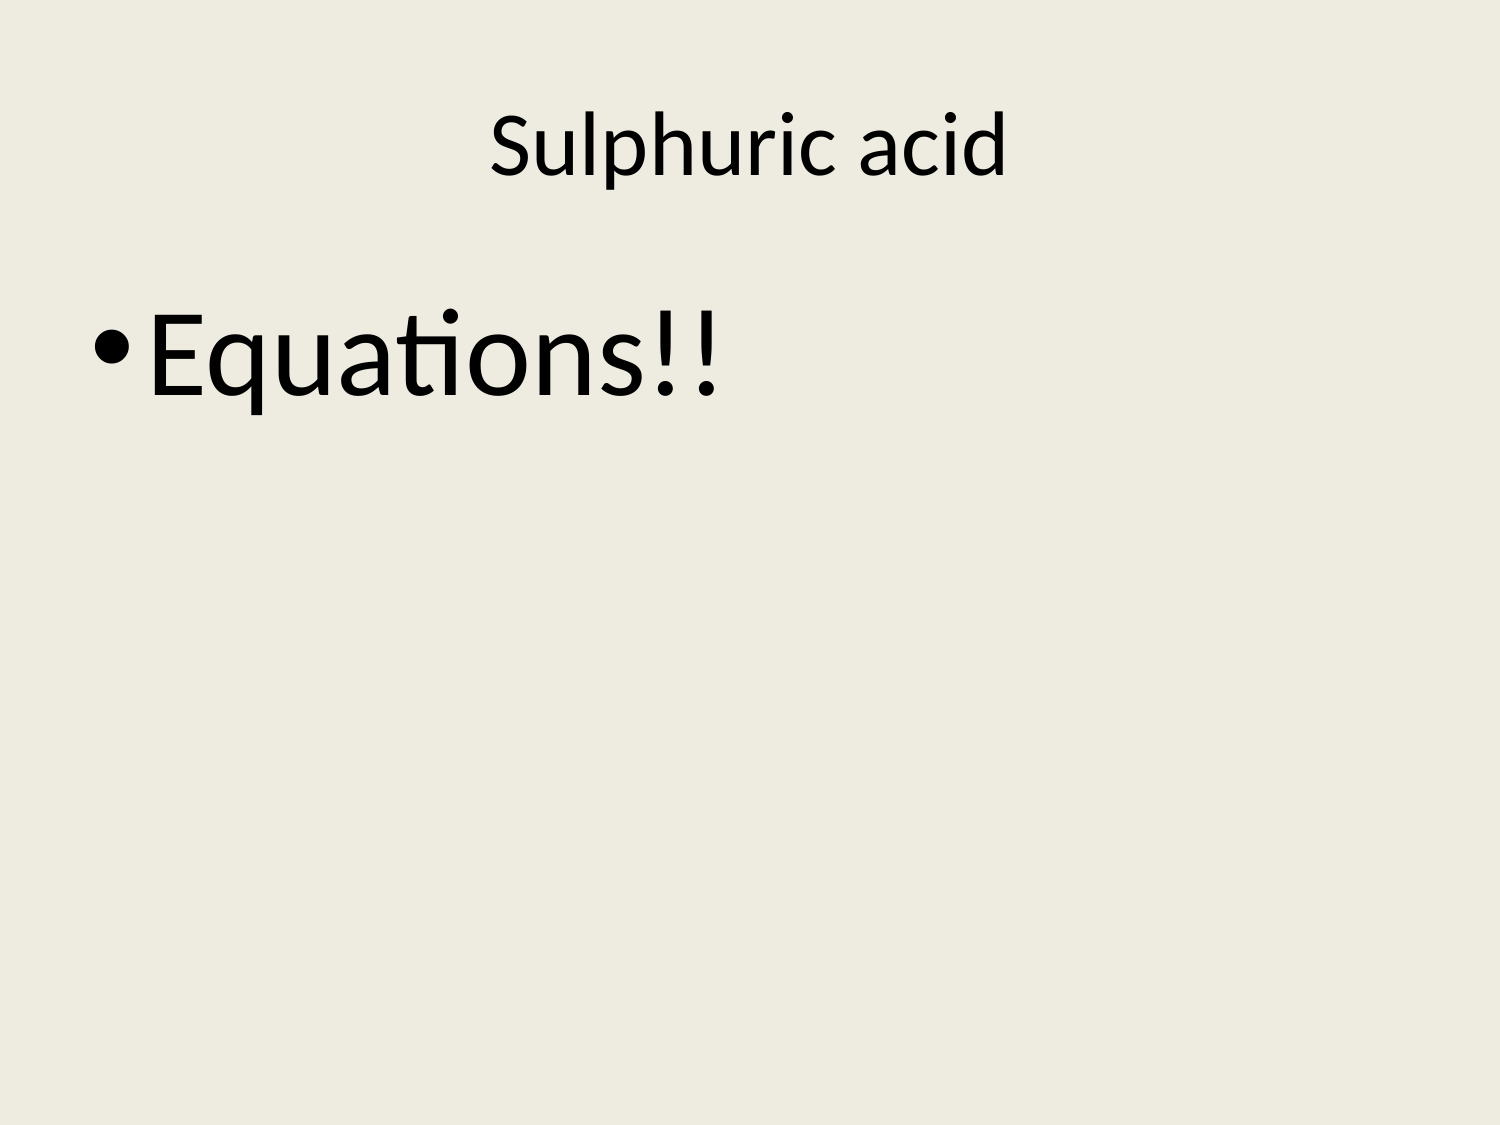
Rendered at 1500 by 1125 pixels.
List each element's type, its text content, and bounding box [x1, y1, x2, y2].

title Sulphuric acid [75, 45, 1425, 233]
list Equations!! [75, 262, 1425, 1005]
